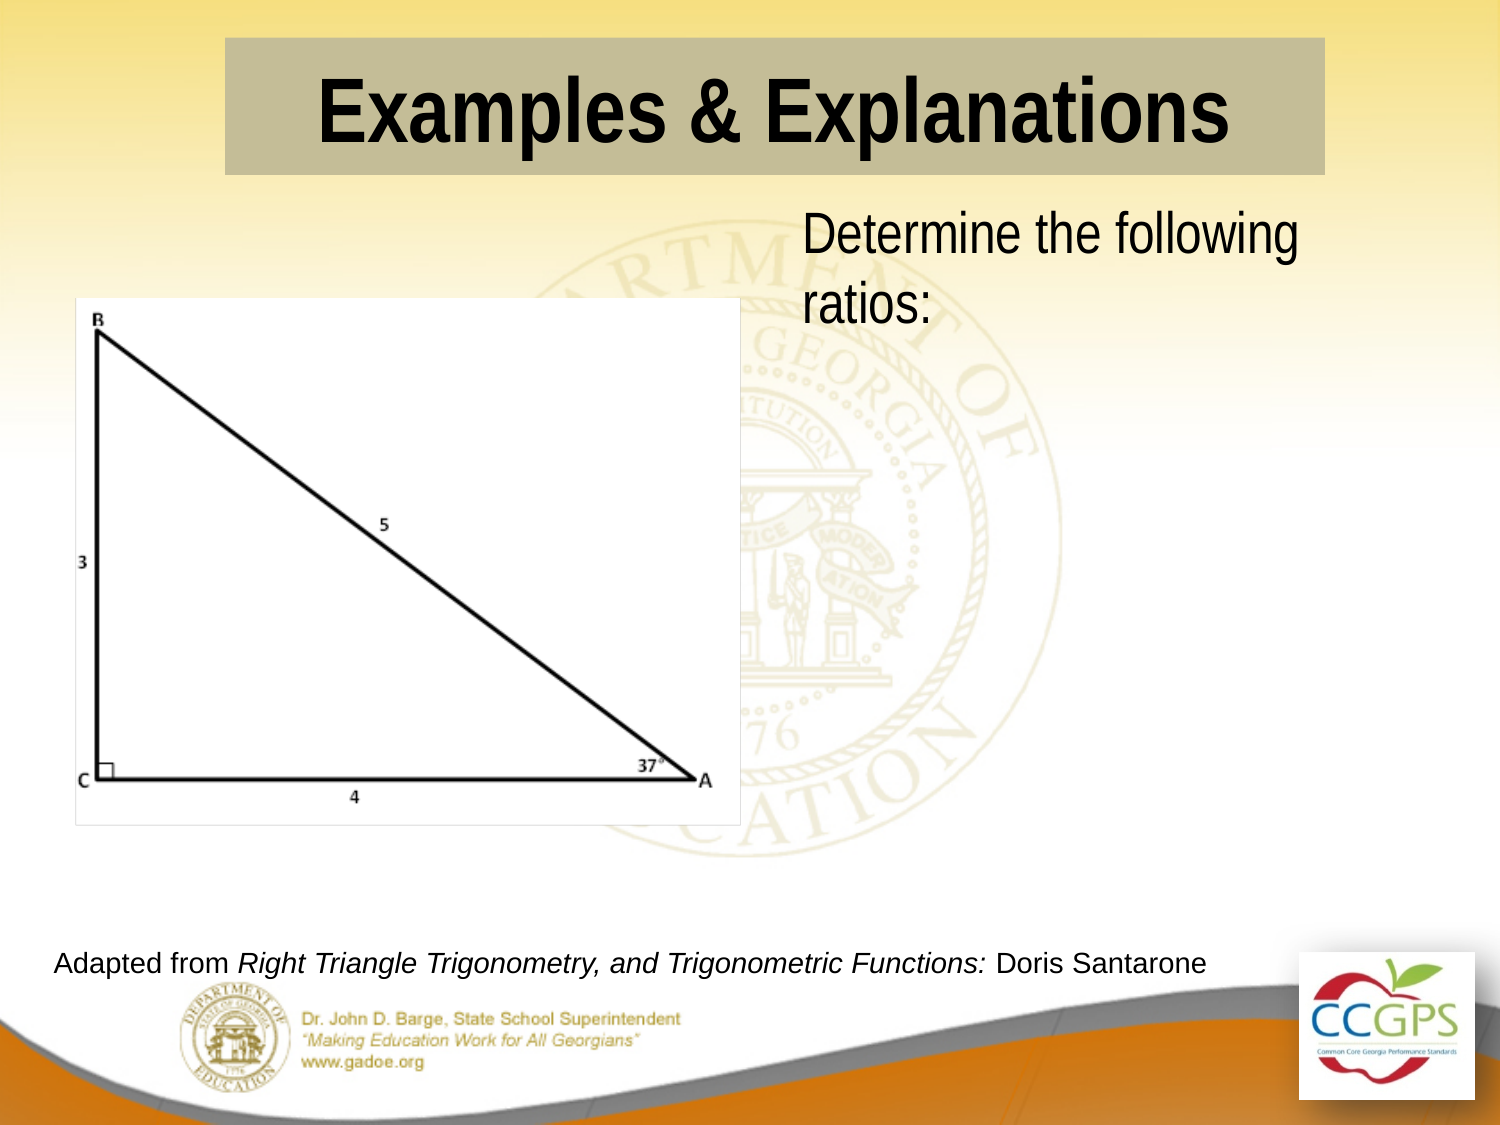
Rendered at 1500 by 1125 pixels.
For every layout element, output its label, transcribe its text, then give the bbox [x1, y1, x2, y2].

text_box Adapted from Right Triangle Trigonometry, and Trigonometric Functions: Doris Santarone [38, 937, 1231, 988]
picture [0, 0, 1500, 1125]
title Examples & Explanations [224, 37, 1326, 176]
